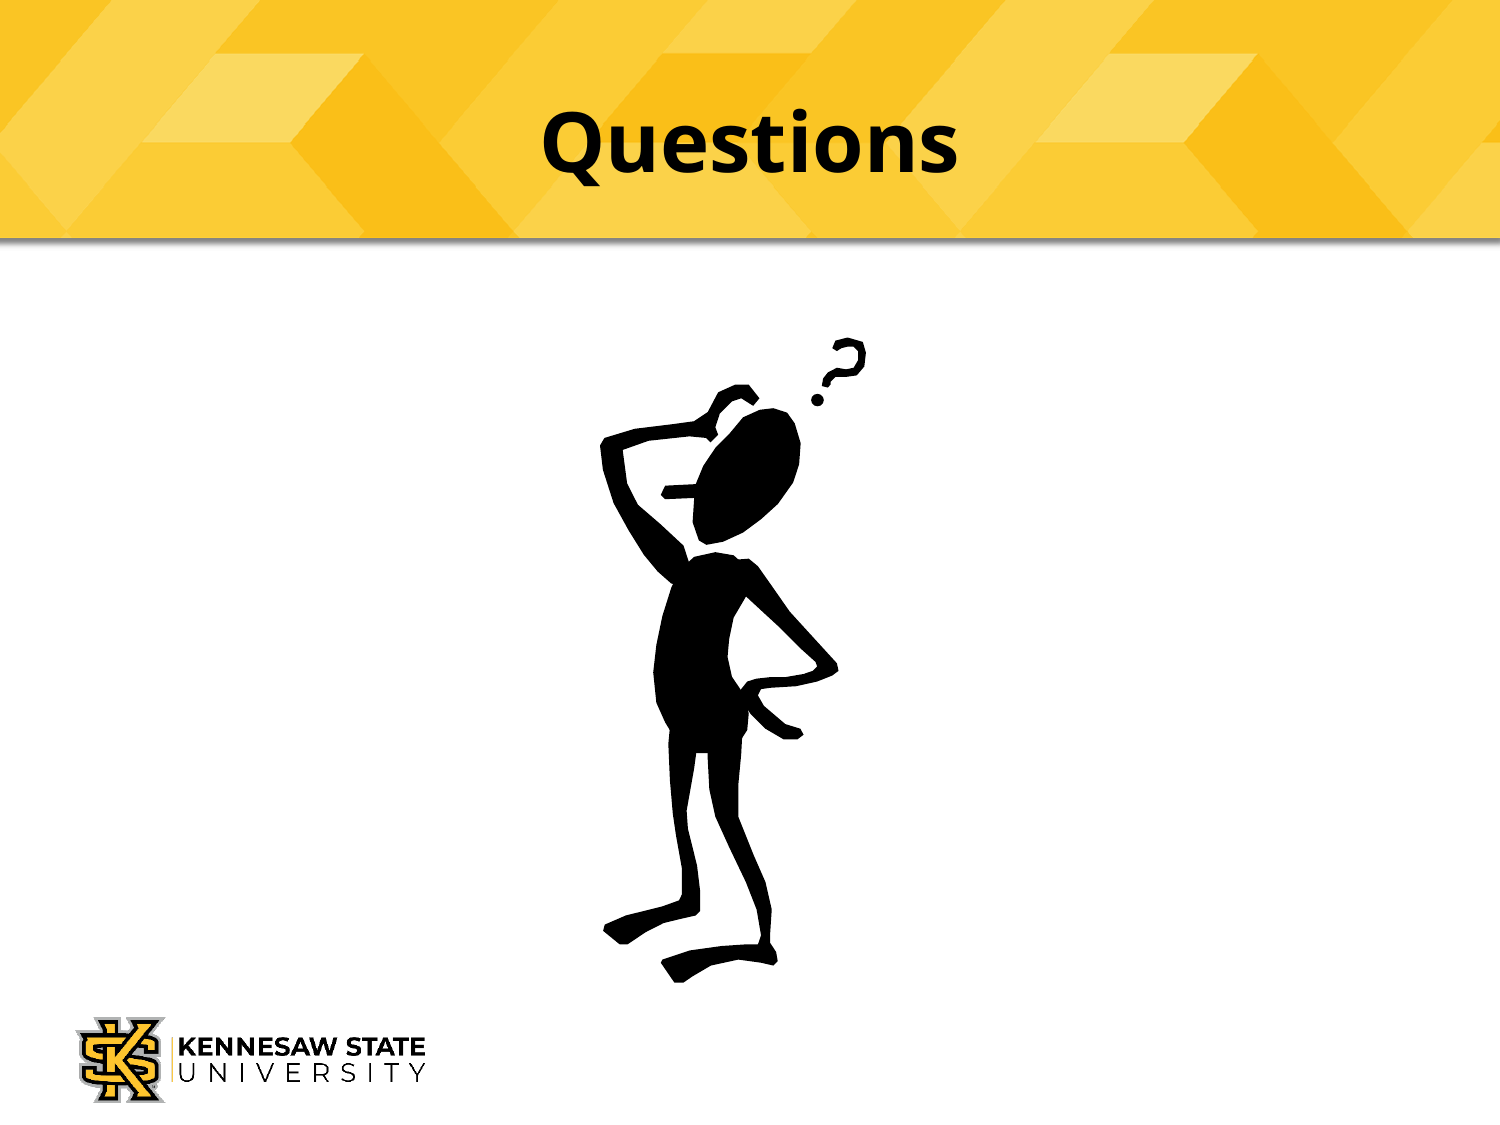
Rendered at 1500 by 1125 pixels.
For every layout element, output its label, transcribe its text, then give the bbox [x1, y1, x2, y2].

picture [599, 337, 867, 984]
picture [0, 0, 1500, 251]
picture [75, 1017, 425, 1103]
title Questions [75, 45, 1425, 233]
